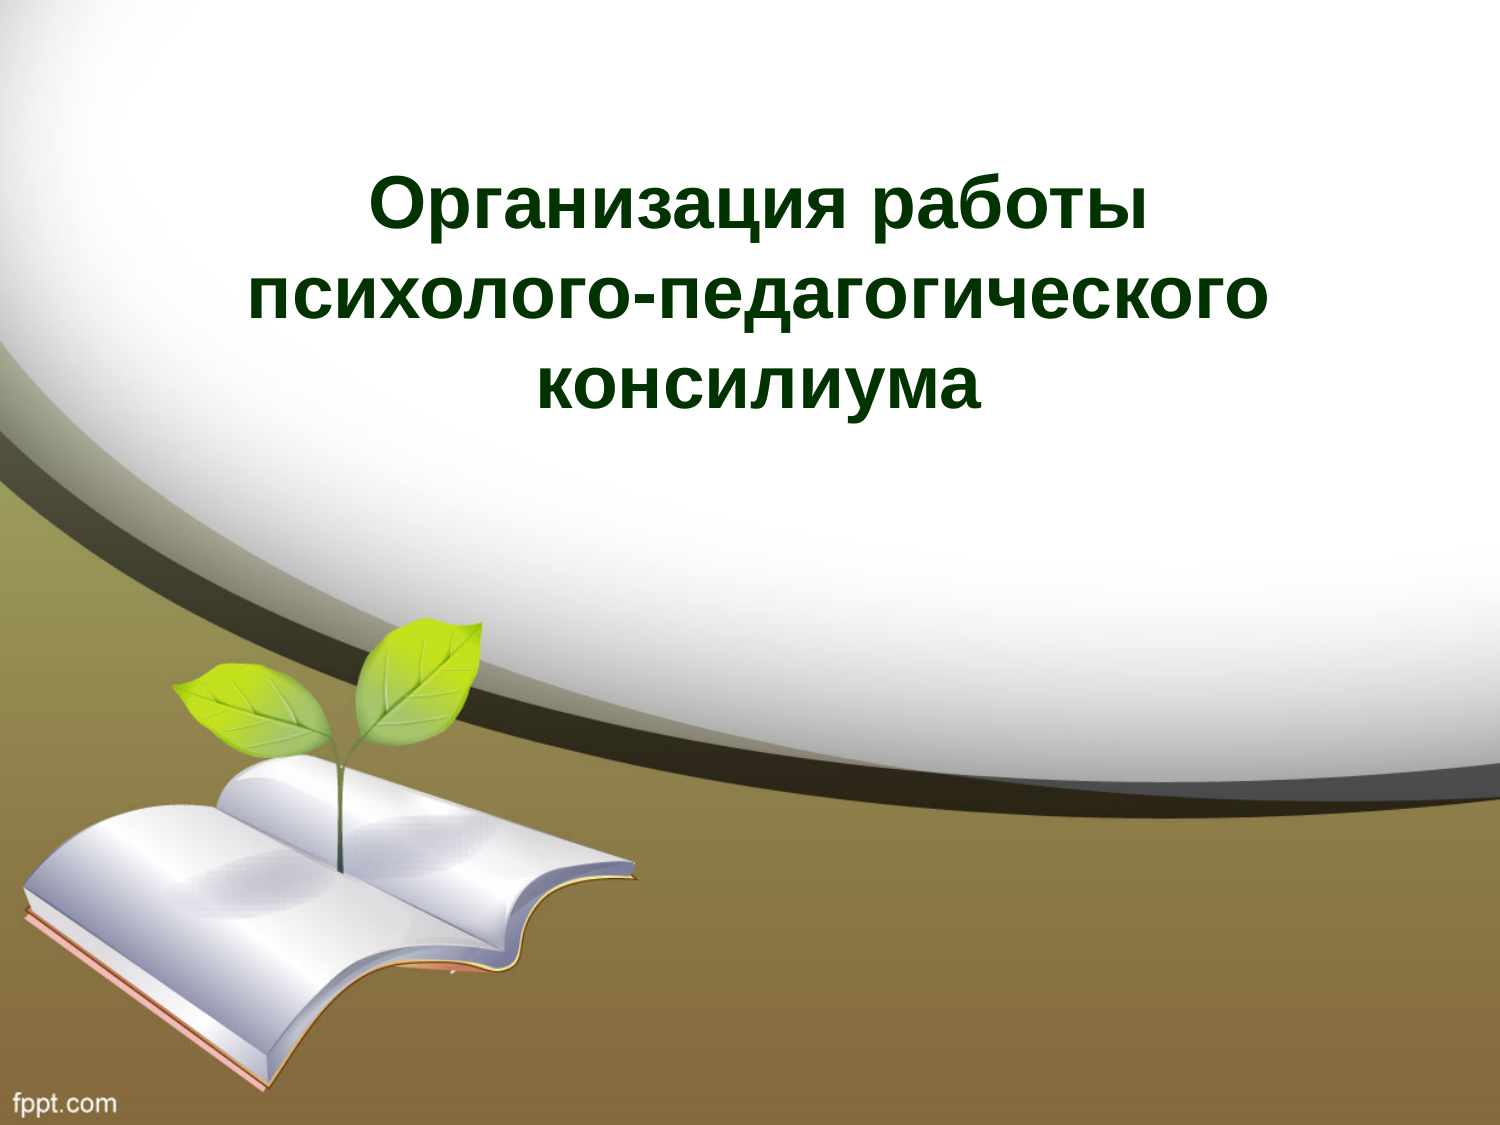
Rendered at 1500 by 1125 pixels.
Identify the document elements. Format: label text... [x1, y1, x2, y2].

picture [0, 0, 1500, 1125]
title Организация работы психолого-педагогического консилиума [76, 136, 1442, 440]
